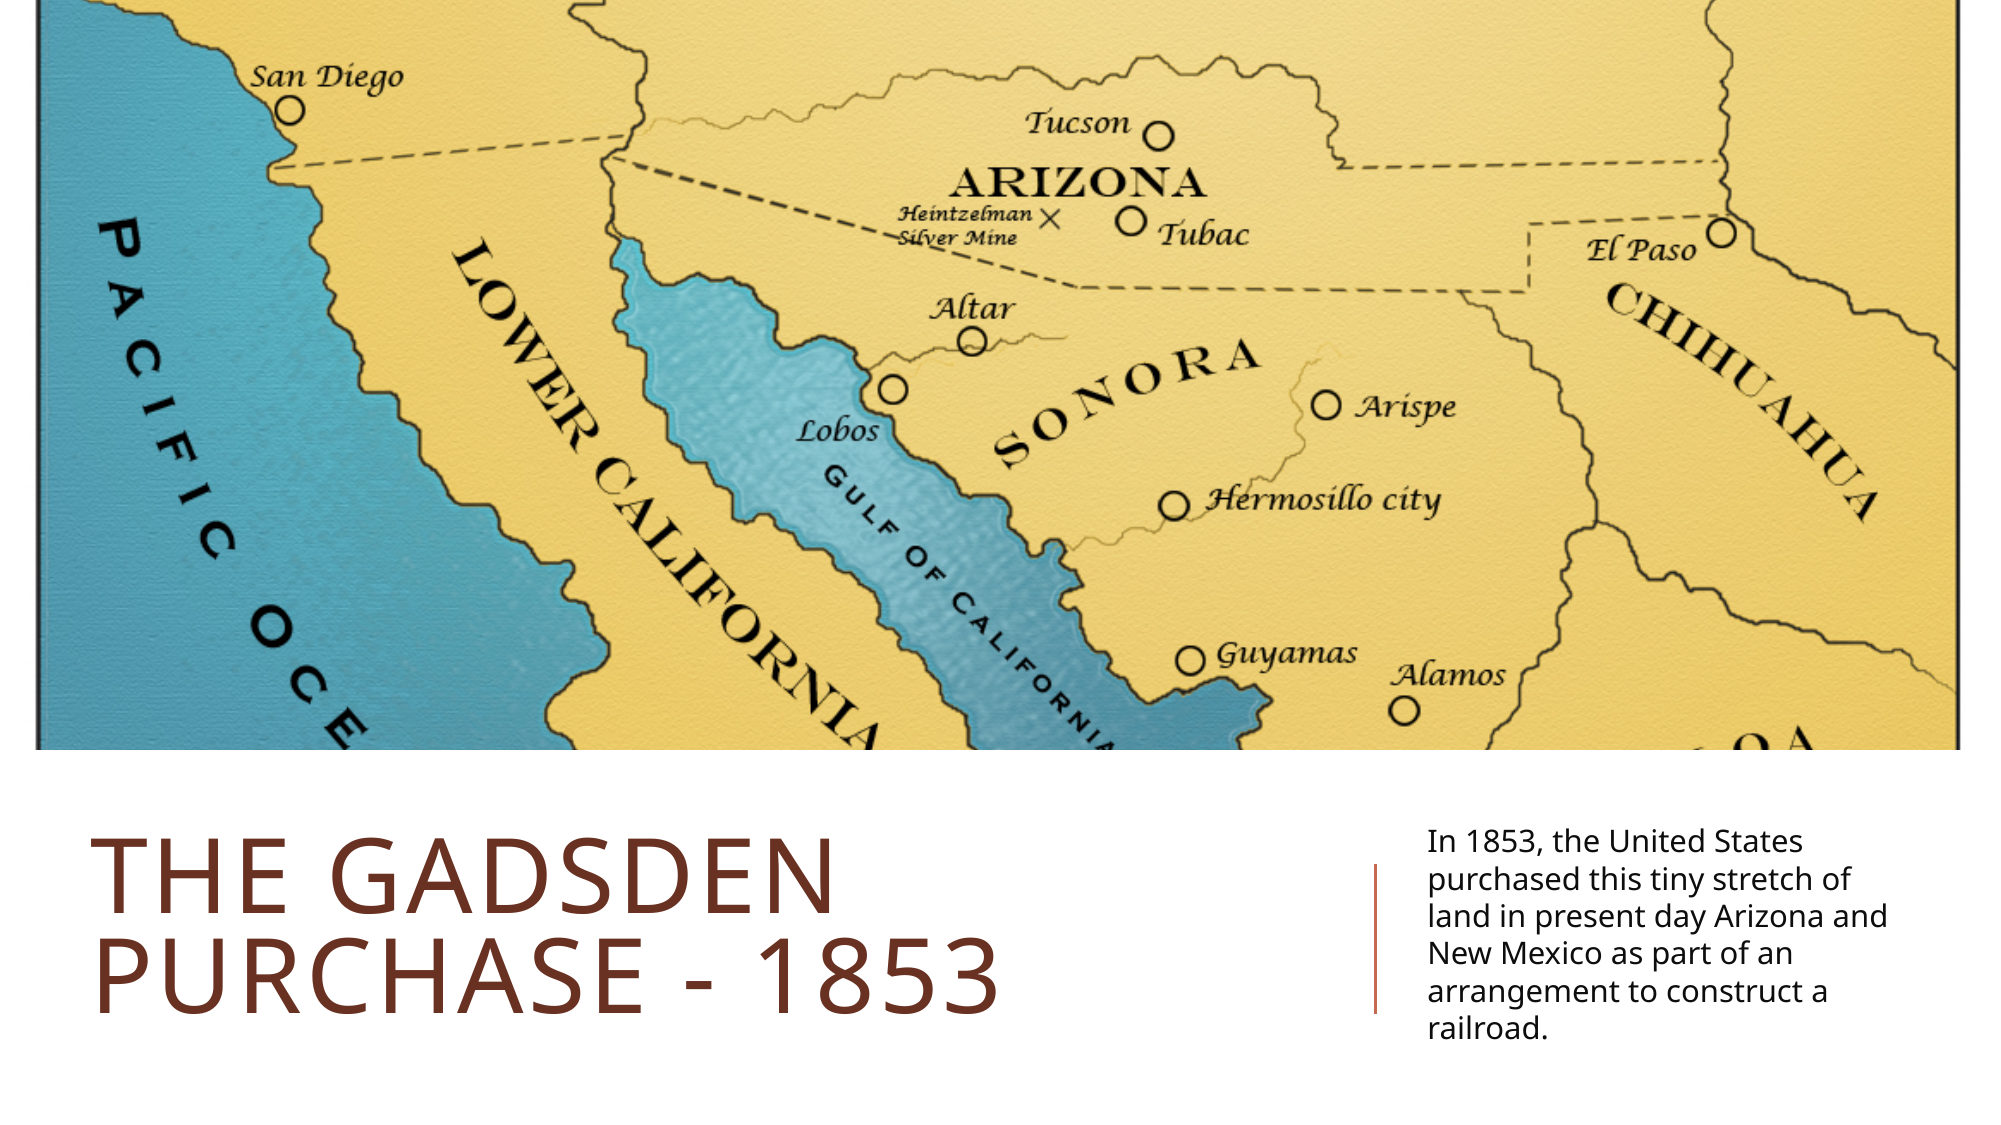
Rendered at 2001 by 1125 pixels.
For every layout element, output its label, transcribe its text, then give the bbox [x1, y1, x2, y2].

title The Gadsden purchase - 1853 [75, 813, 1350, 1054]
list In 1853, the United States purchased this tiny stretch of land in present day Arizona and New Mexico as part of an arrangement to construct a railroad. [1412, 813, 1938, 1054]
picture [0, 0, 2000, 751]
